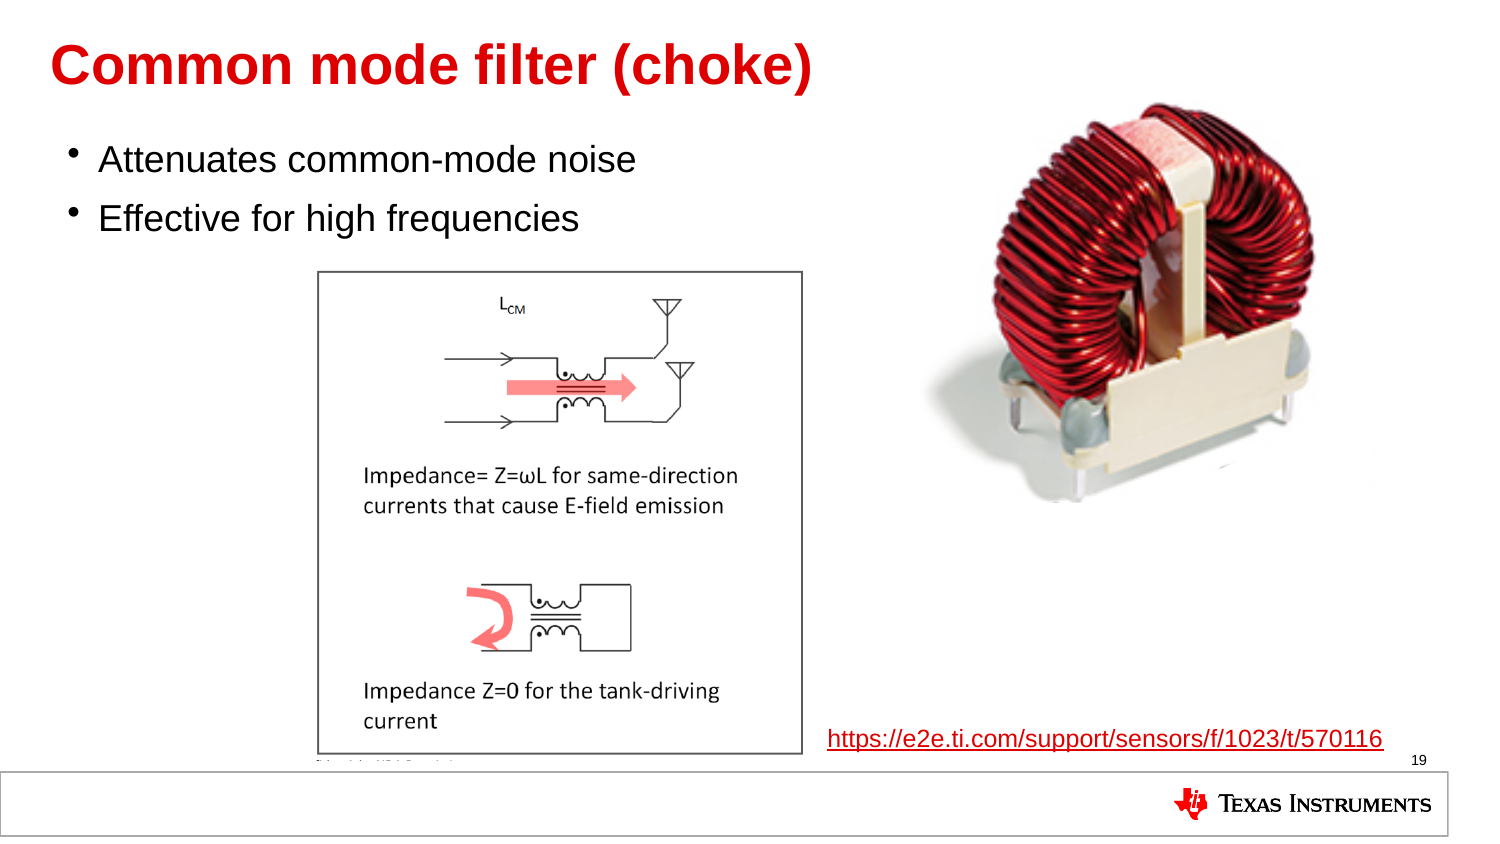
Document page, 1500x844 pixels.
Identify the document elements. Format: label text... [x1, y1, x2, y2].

text_box https://e2e.ti.com/support/sensors/f/1023/t/570116 [818, 715, 1421, 761]
picture [309, 266, 813, 762]
picture [1174, 788, 1431, 820]
slide_number 19 [1089, 744, 1440, 770]
list Attenuates common-mode noise Effective for high frequencies [54, 128, 1444, 738]
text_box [864, 82, 1459, 514]
title Common mode filter (choke) [37, 17, 1426, 119]
